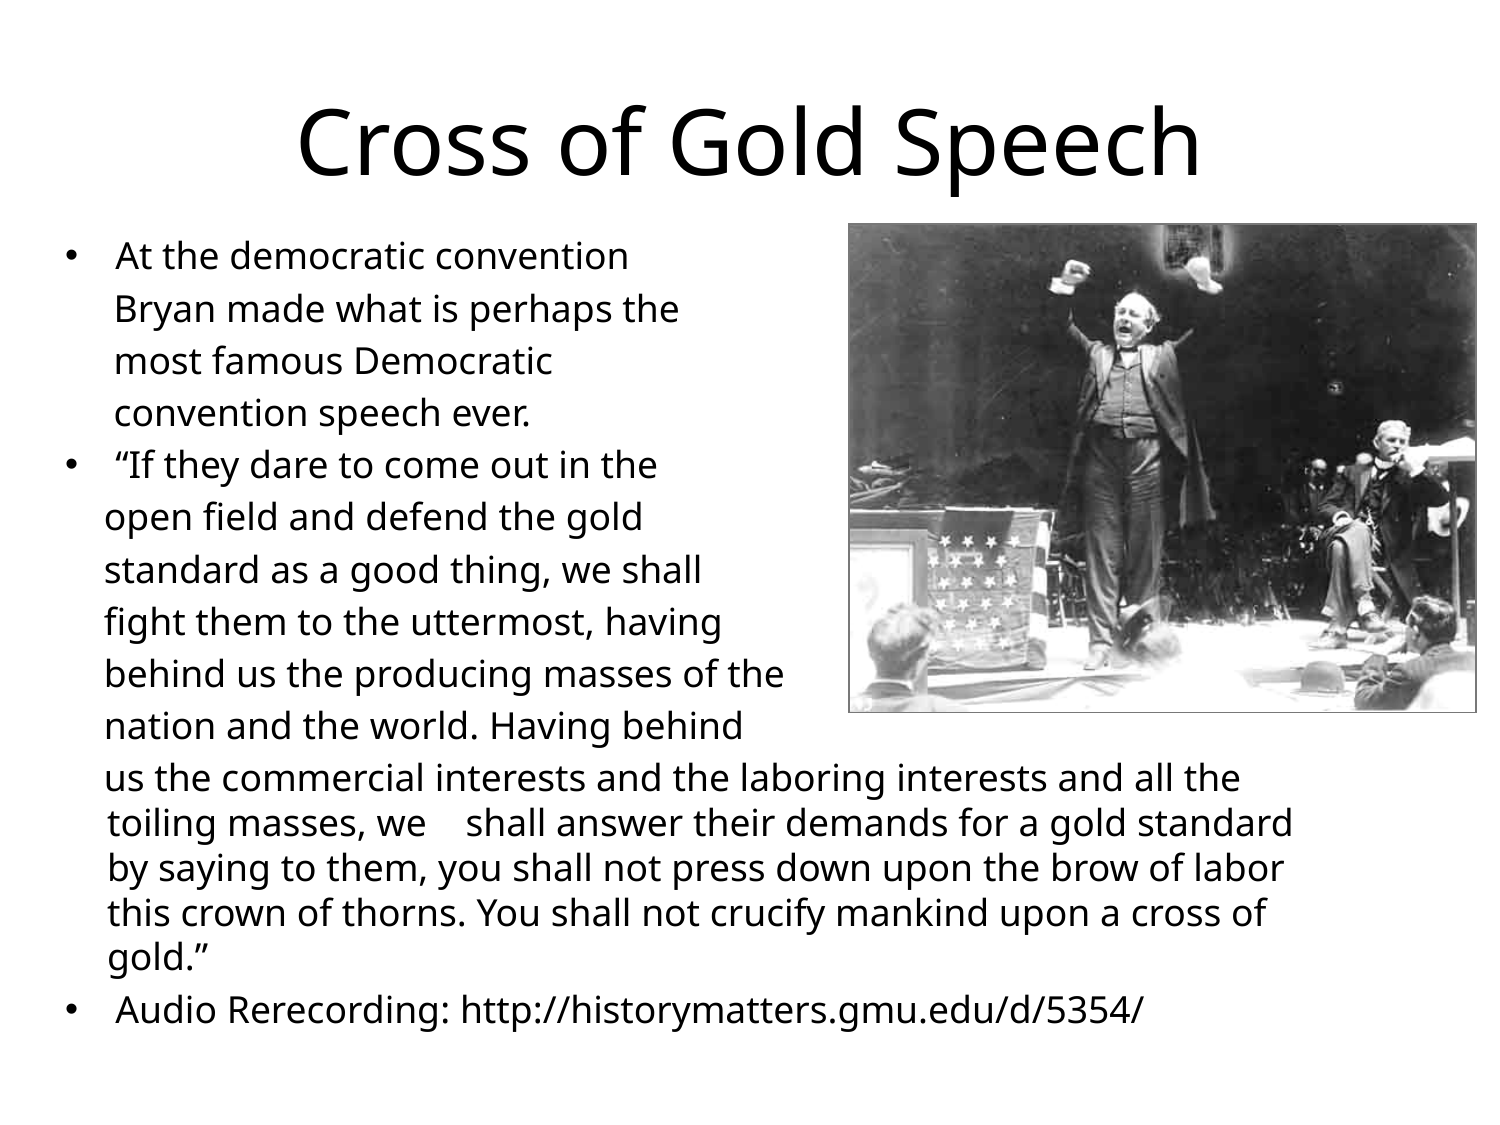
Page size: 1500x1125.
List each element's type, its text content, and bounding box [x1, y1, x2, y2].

list At the democratic convention Bryan made what is perhaps the most famous Democratic convention speech ever. “If they dare to come out in the open field and defend the gold standard as a good thing, we shall fight them to the uttermost, having behind us the producing masses of the nation and the world. Having behind us the commercial interests and the laboring interests and all the toiling masses, we shall answer their demands for a gold standard by saying to them, you shall not press down upon the brow of labor this crown of thorns. You shall not crucify mankind upon a cross of gold.” Audio Rerecording: http://historymatters.gmu.edu/d/5354/ [50, 224, 1338, 1050]
title Cross of Gold Speech [75, 45, 1425, 224]
picture [849, 224, 1476, 713]
